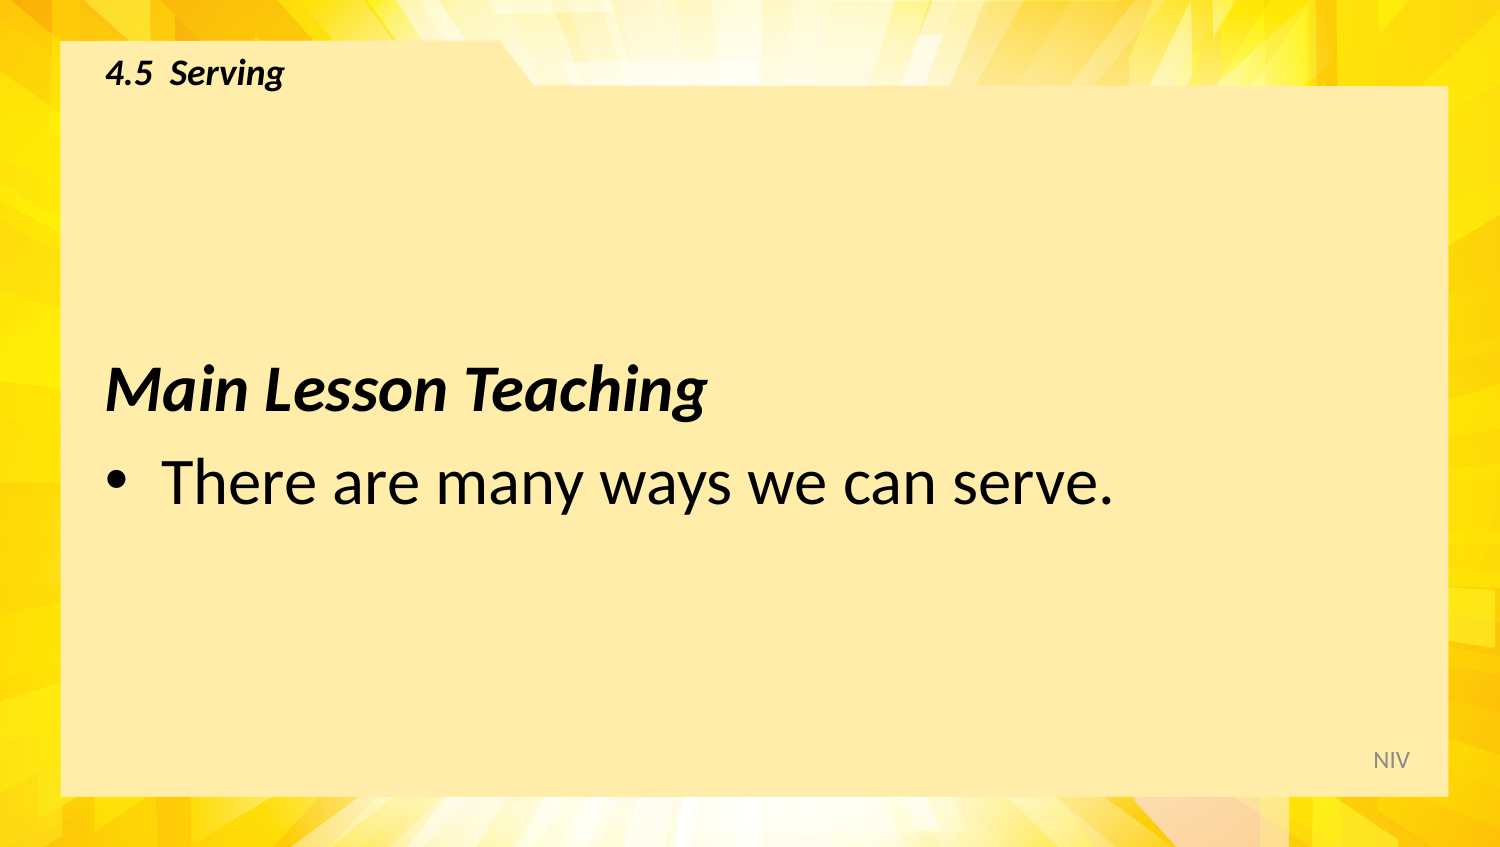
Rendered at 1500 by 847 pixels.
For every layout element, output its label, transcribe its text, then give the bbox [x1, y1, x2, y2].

footer NIV [950, 736, 1425, 782]
title 4.5 Serving [89, 33, 1420, 108]
list Main Lesson Teaching There are many ways we can serve. [89, 141, 1403, 722]
picture [0, 0, 1500, 847]
